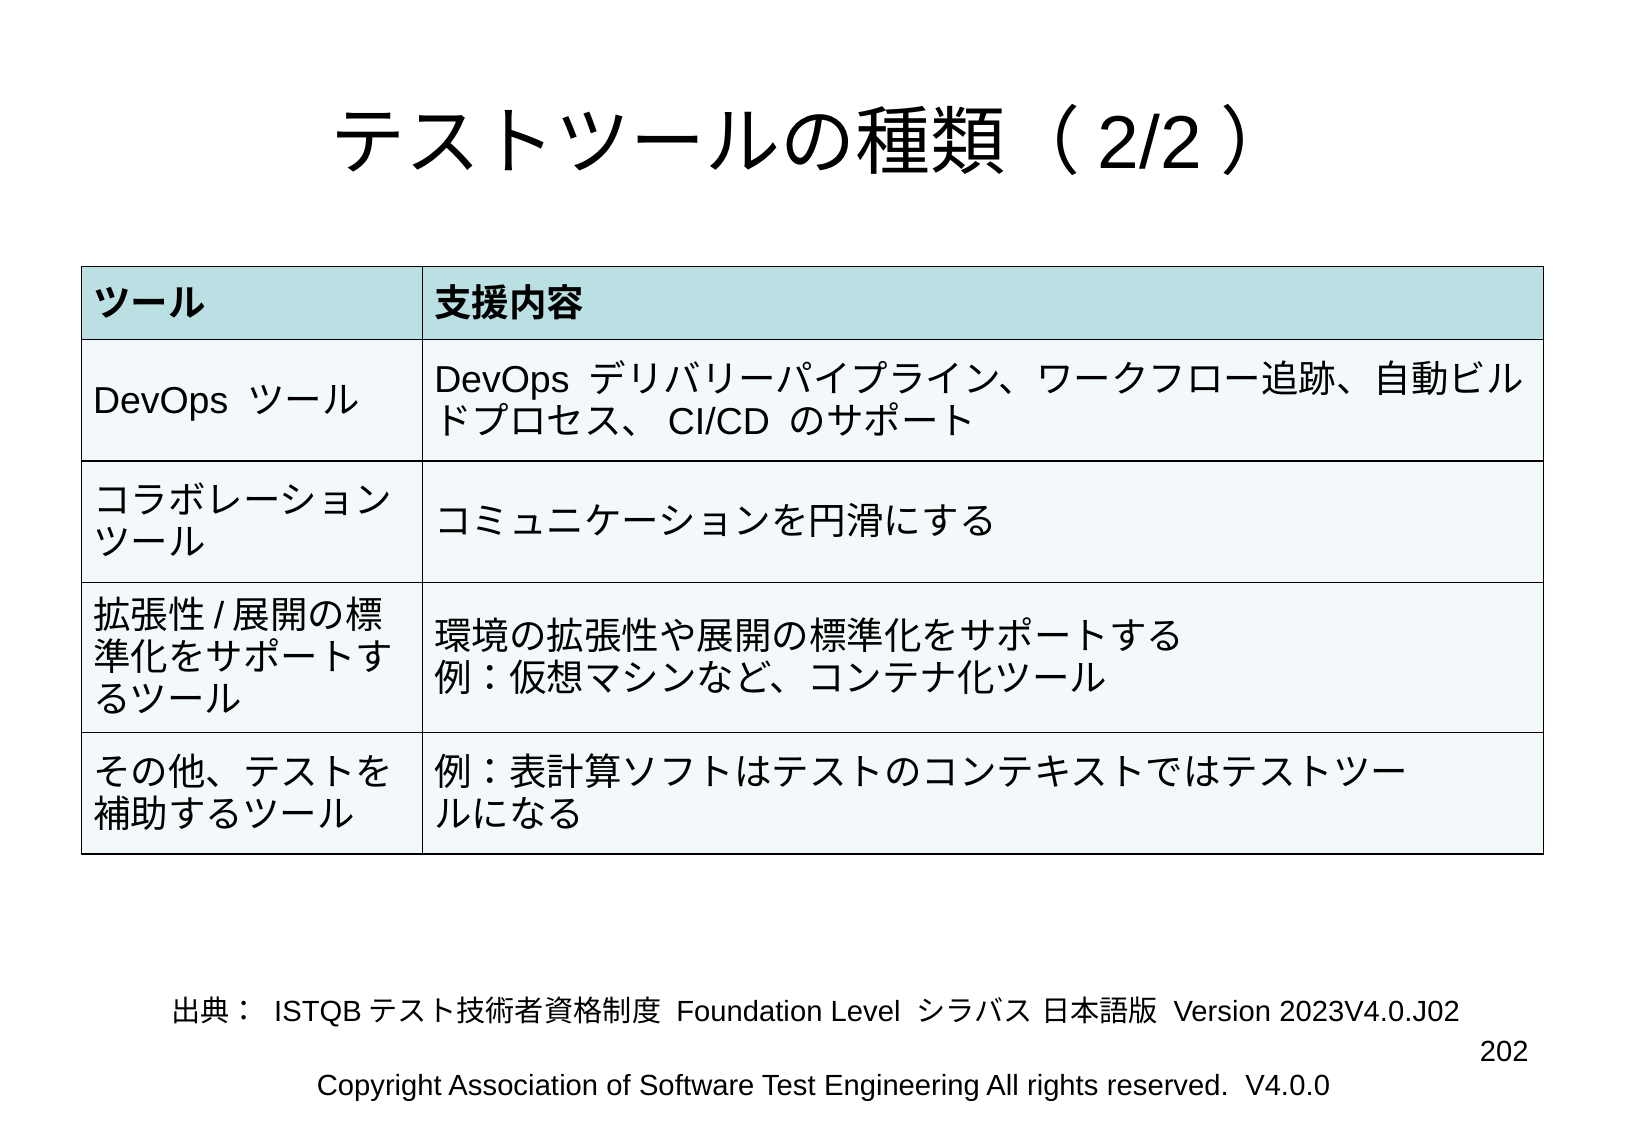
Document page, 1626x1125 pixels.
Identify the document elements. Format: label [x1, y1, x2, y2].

table_cell [423, 462, 1543, 582]
table_cell [82, 340, 422, 460]
table_cell [423, 733, 1543, 853]
title [81, 45, 1544, 233]
table_cell [82, 462, 422, 582]
table_header [423, 267, 1543, 339]
table_cell [423, 583, 1543, 732]
table_header [82, 267, 422, 339]
table_cell [82, 733, 422, 853]
table_cell [82, 583, 422, 732]
text_box [51, 984, 1580, 1035]
footer [233, 1058, 1415, 1103]
slide_number [1164, 1035, 1544, 1103]
table_cell [423, 340, 1543, 460]
